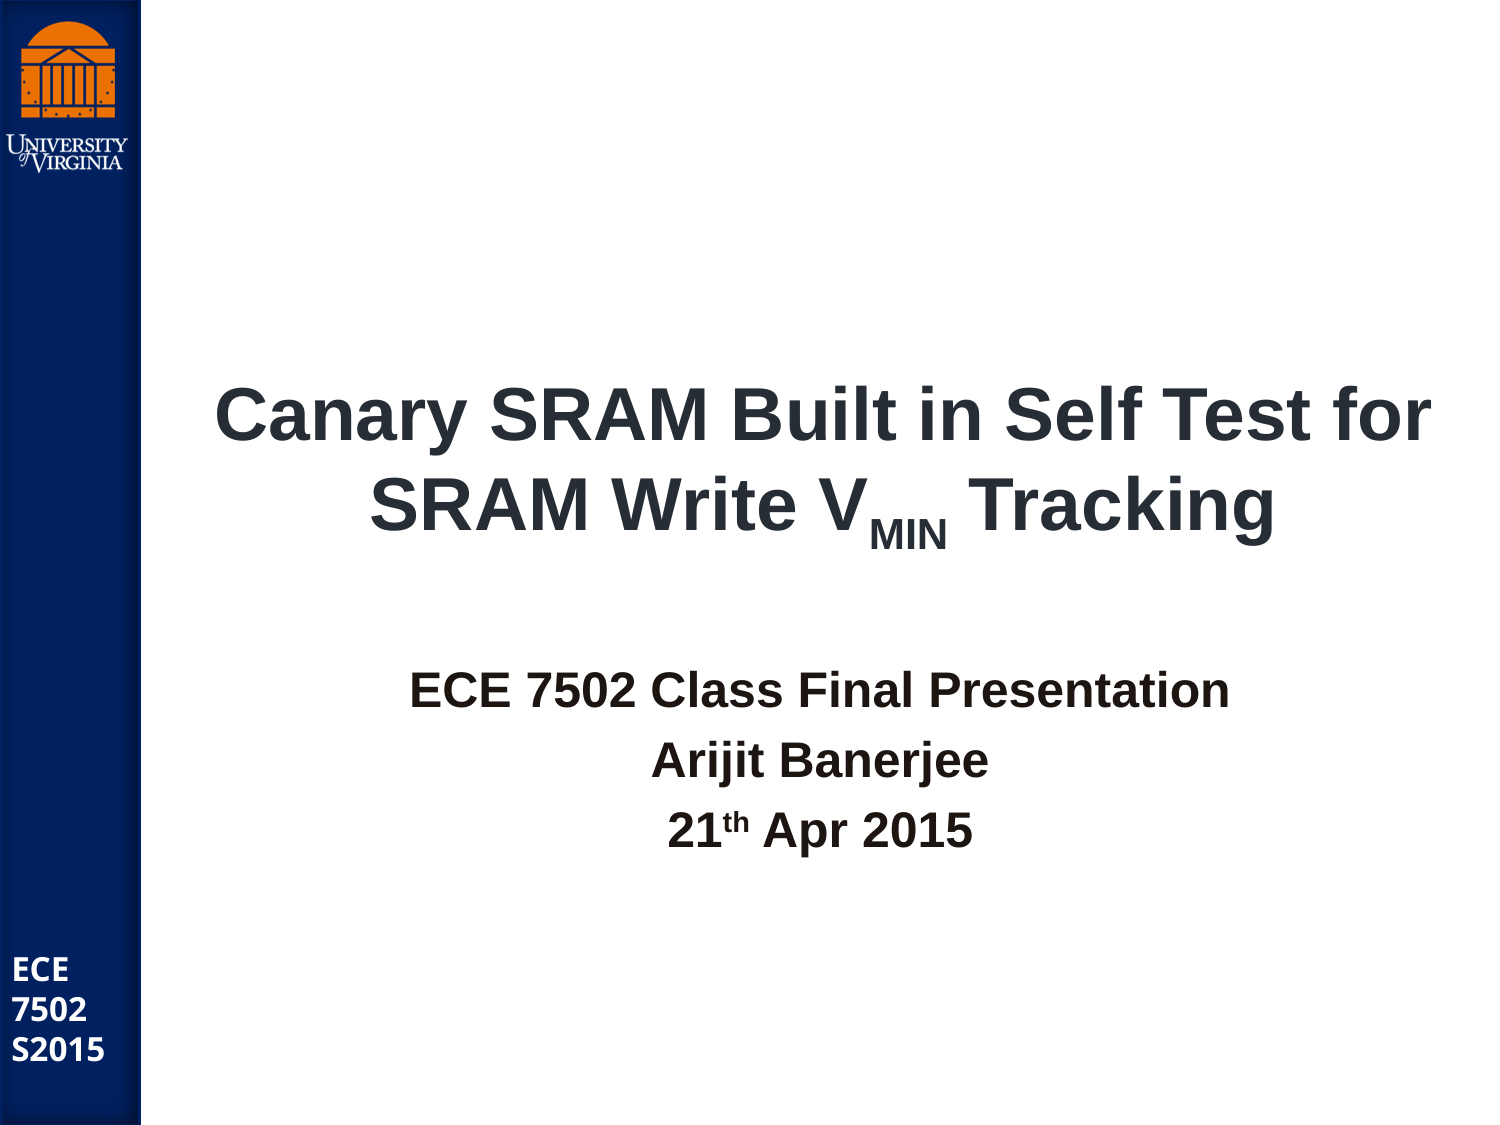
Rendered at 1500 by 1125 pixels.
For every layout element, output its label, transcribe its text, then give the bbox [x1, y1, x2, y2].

title Canary SRAM Built in Self Test for SRAM Write VMIN Tracking [147, 284, 1500, 566]
subtitle ECE 7502 Class Final Presentation Arijit Banerjee 21th Apr 2015 [140, 650, 1500, 1050]
picture [0, 0, 141, 1125]
